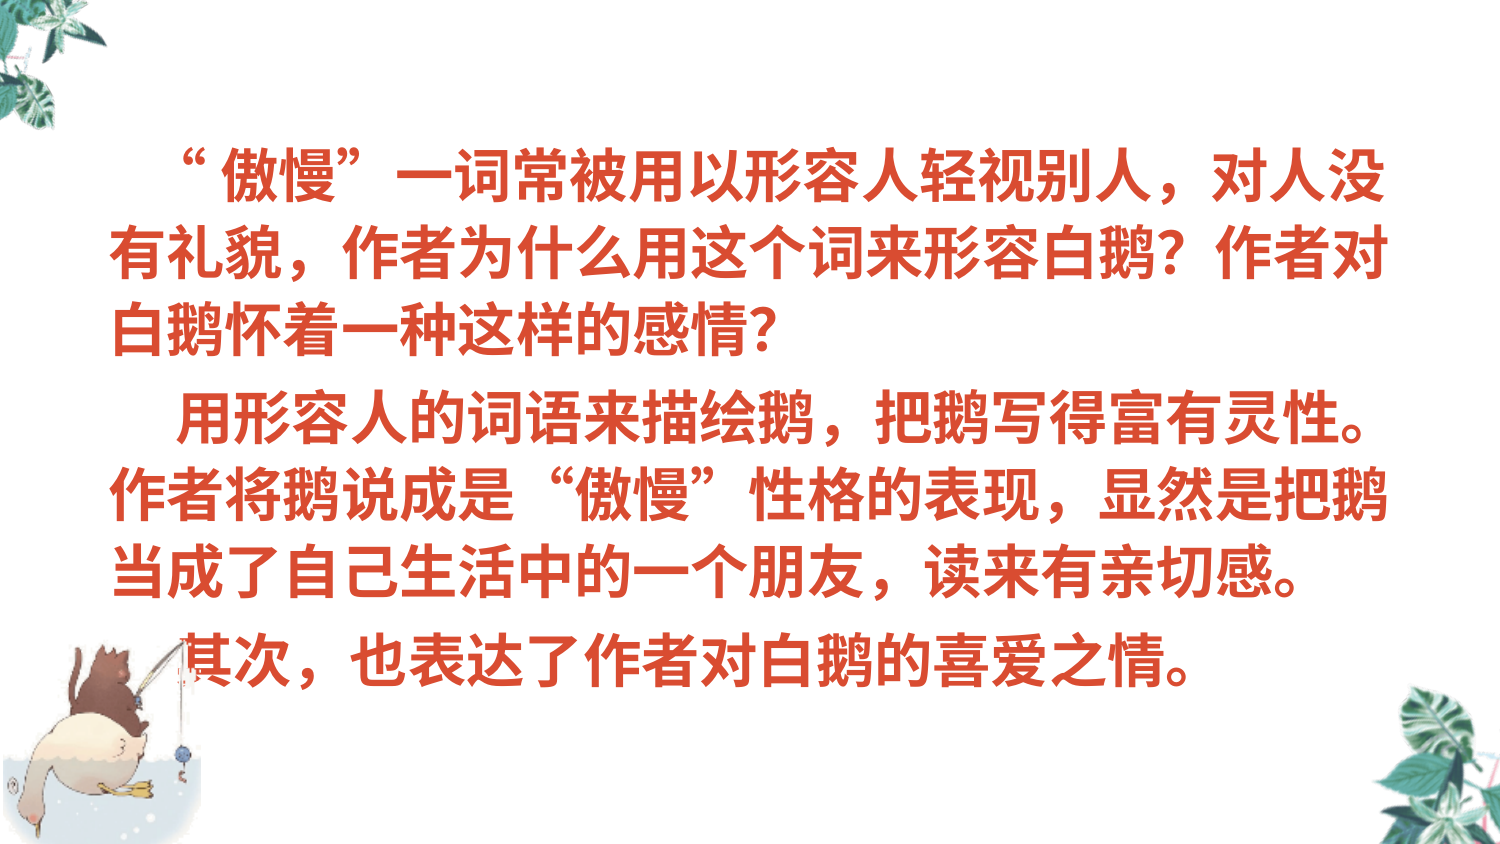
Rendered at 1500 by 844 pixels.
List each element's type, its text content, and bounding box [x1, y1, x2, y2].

picture [1294, 595, 1500, 844]
picture [0, 0, 148, 167]
picture [2, 629, 201, 844]
text_box “傲慢”一词常被用以形容人轻视别人，对人没有礼貌，作者为什么用这个词来形容白鹅？作者对白鹅怀着一种这样的感情？ 用形容人的词语来描绘鹅，把鹅写得富有灵性。作者将鹅说成是“傲慢”性格的表现，显然是把鹅当成了自己生活中的一个朋友，读来有亲切感。 其次，也表达了作者对白鹅的喜爱之情。 [93, 124, 1448, 742]
